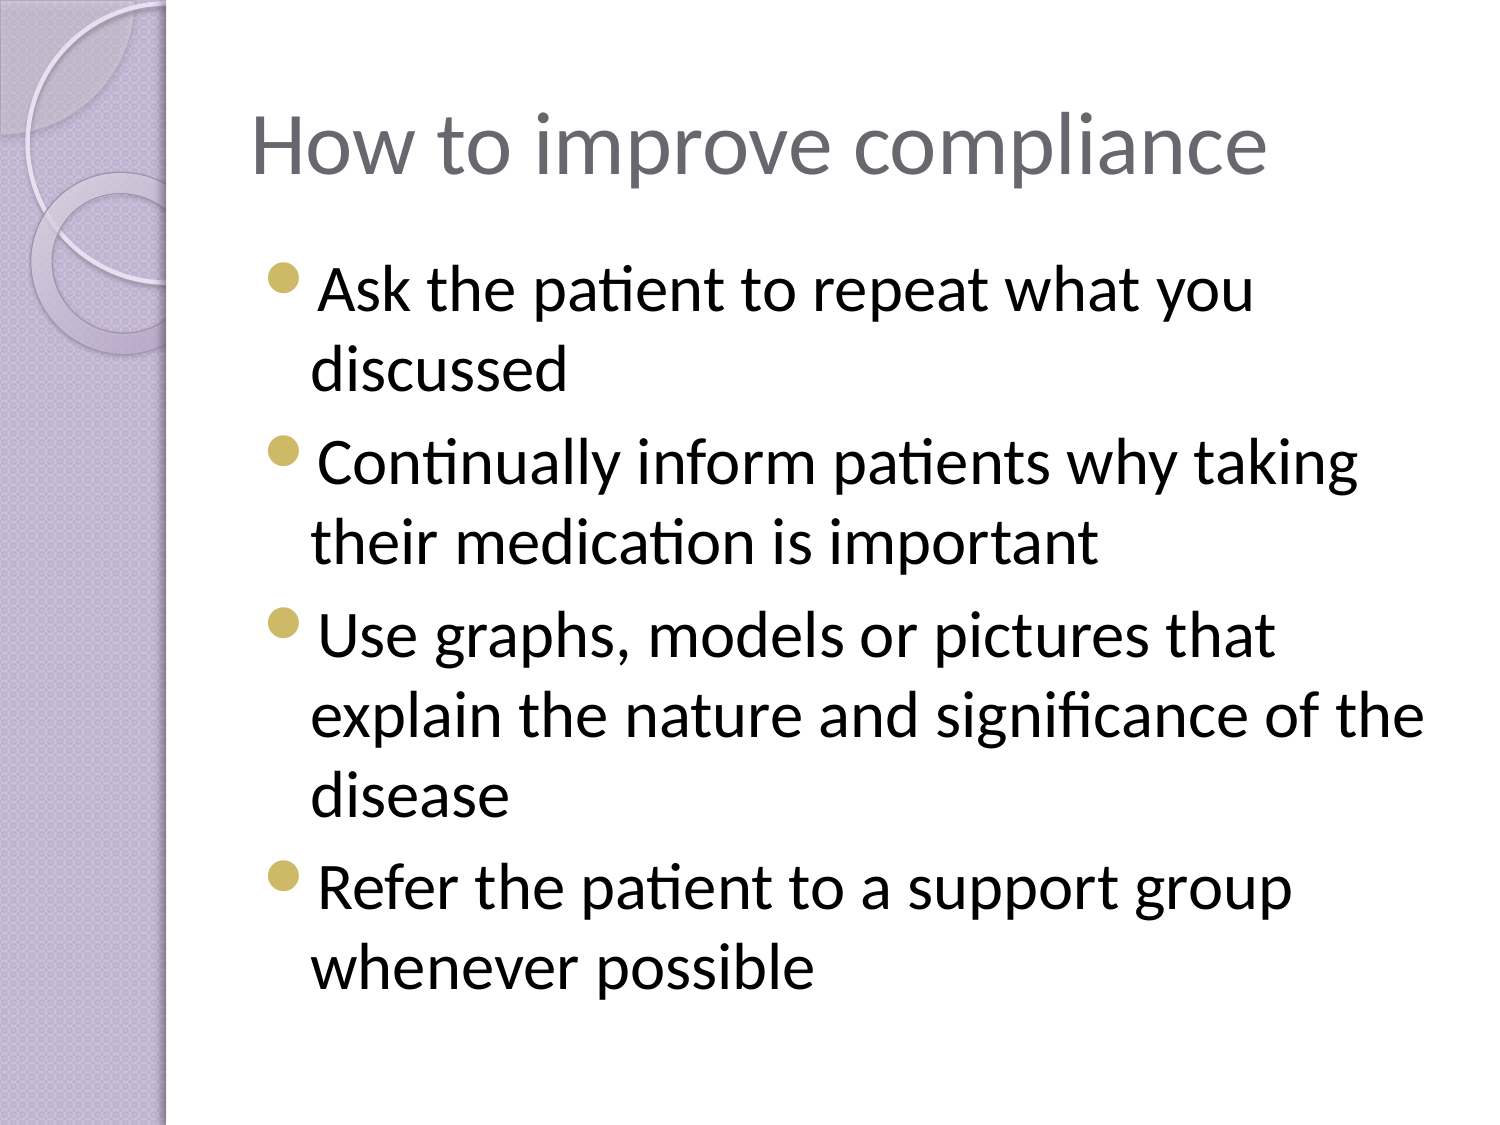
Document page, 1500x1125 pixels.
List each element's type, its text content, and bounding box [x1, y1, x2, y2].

list Ask the patient to repeat what you discussed Continually inform patients why taking their medication is important Use graphs, models or pictures that explain the nature and significance of the disease Refer the patient to a support group whenever possible [235, 237, 1466, 1025]
title How to improve compliance [235, 45, 1466, 233]
